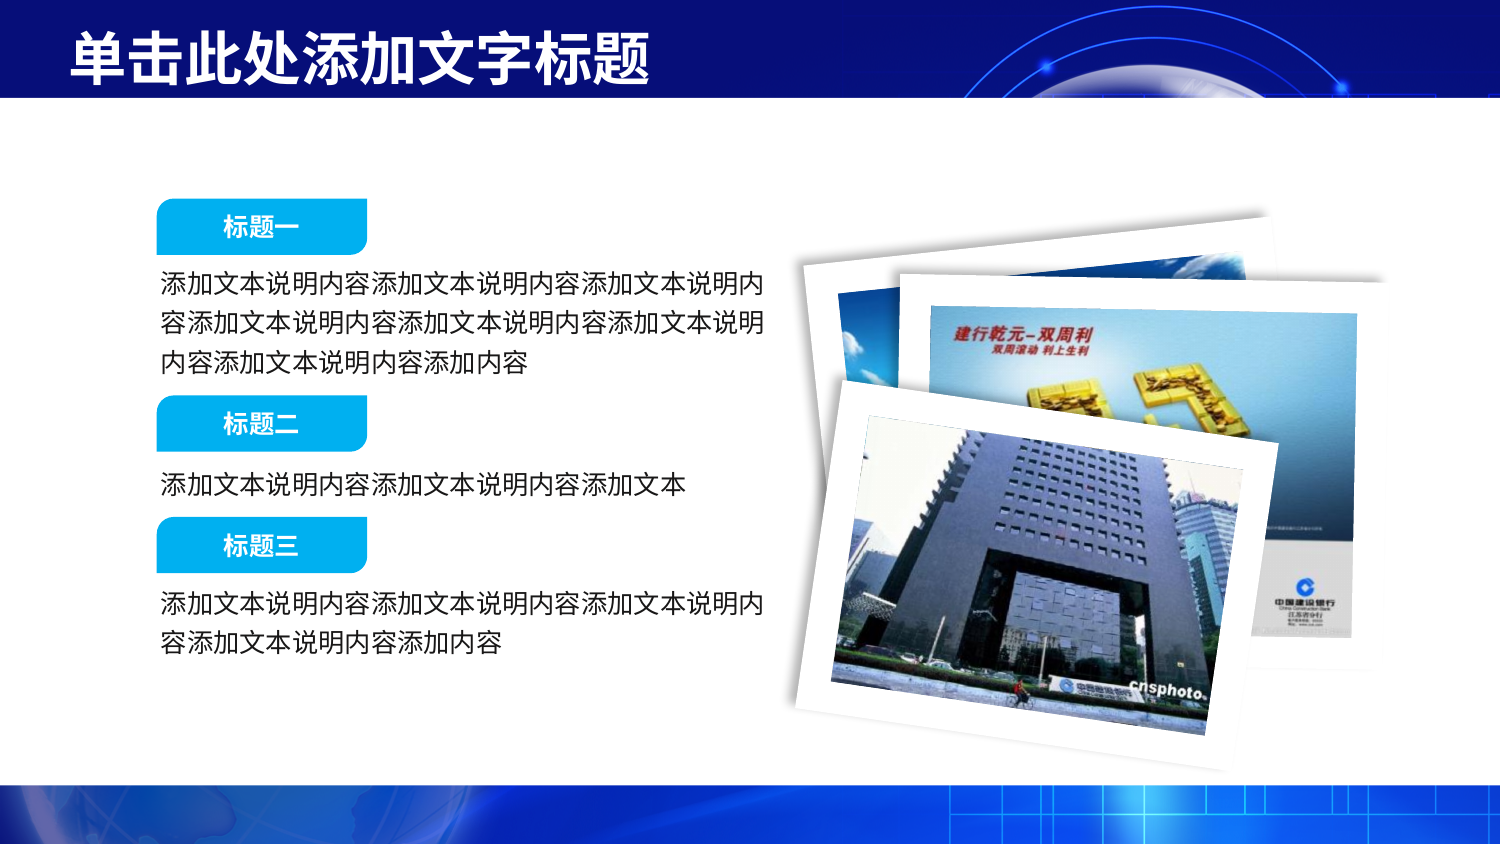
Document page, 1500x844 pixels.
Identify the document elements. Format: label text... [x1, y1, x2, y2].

text_box 标题三 [155, 515, 369, 571]
picture [831, 251, 1357, 735]
text_box 添加文本说明内容添加文本说明内容添加文本 [146, 445, 753, 508]
text_box 添加文本说明内容添加文本说明内容添加文本说明内容添加文本说明内容添加内容 [146, 571, 795, 666]
text_box 标题一 [155, 197, 369, 256]
picture [0, 0, 1500, 97]
text_box 添加文本说明内容添加文本说明内容添加文本说明内容添加文本说明内容添加文本说明内容添加文本说明内容添加文本说明内容添加内容 [146, 251, 795, 385]
text_box 标题二 [155, 393, 369, 453]
picture [0, 786, 1500, 844]
